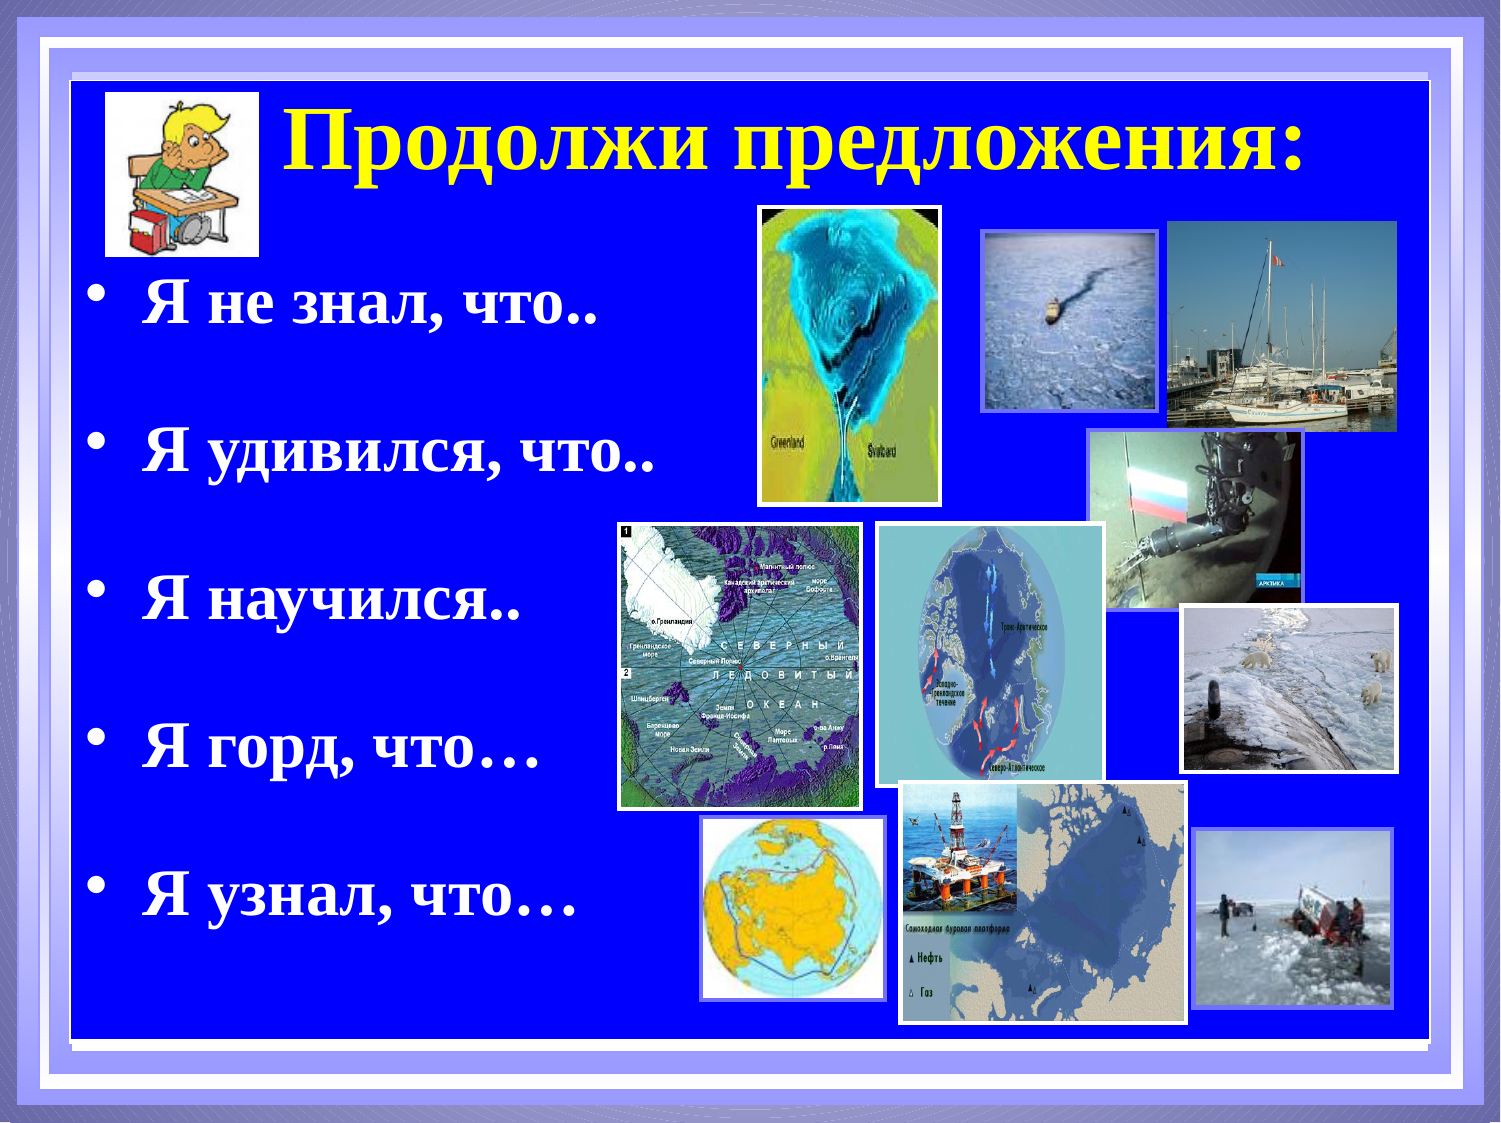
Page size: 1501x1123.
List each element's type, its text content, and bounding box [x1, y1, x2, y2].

picture [620, 525, 859, 808]
picture [879, 221, 1397, 1022]
picture [984, 232, 1155, 409]
picture [105, 92, 259, 257]
picture [761, 209, 938, 503]
table_header Продолжи предложения: Я не знал, что.. Я удивился, что.. Я научился.. Я горд, что… Я узнал, что… [71, 81, 1429, 1039]
picture [703, 819, 884, 998]
picture [832, 495, 838, 503]
picture [1195, 830, 1390, 1006]
